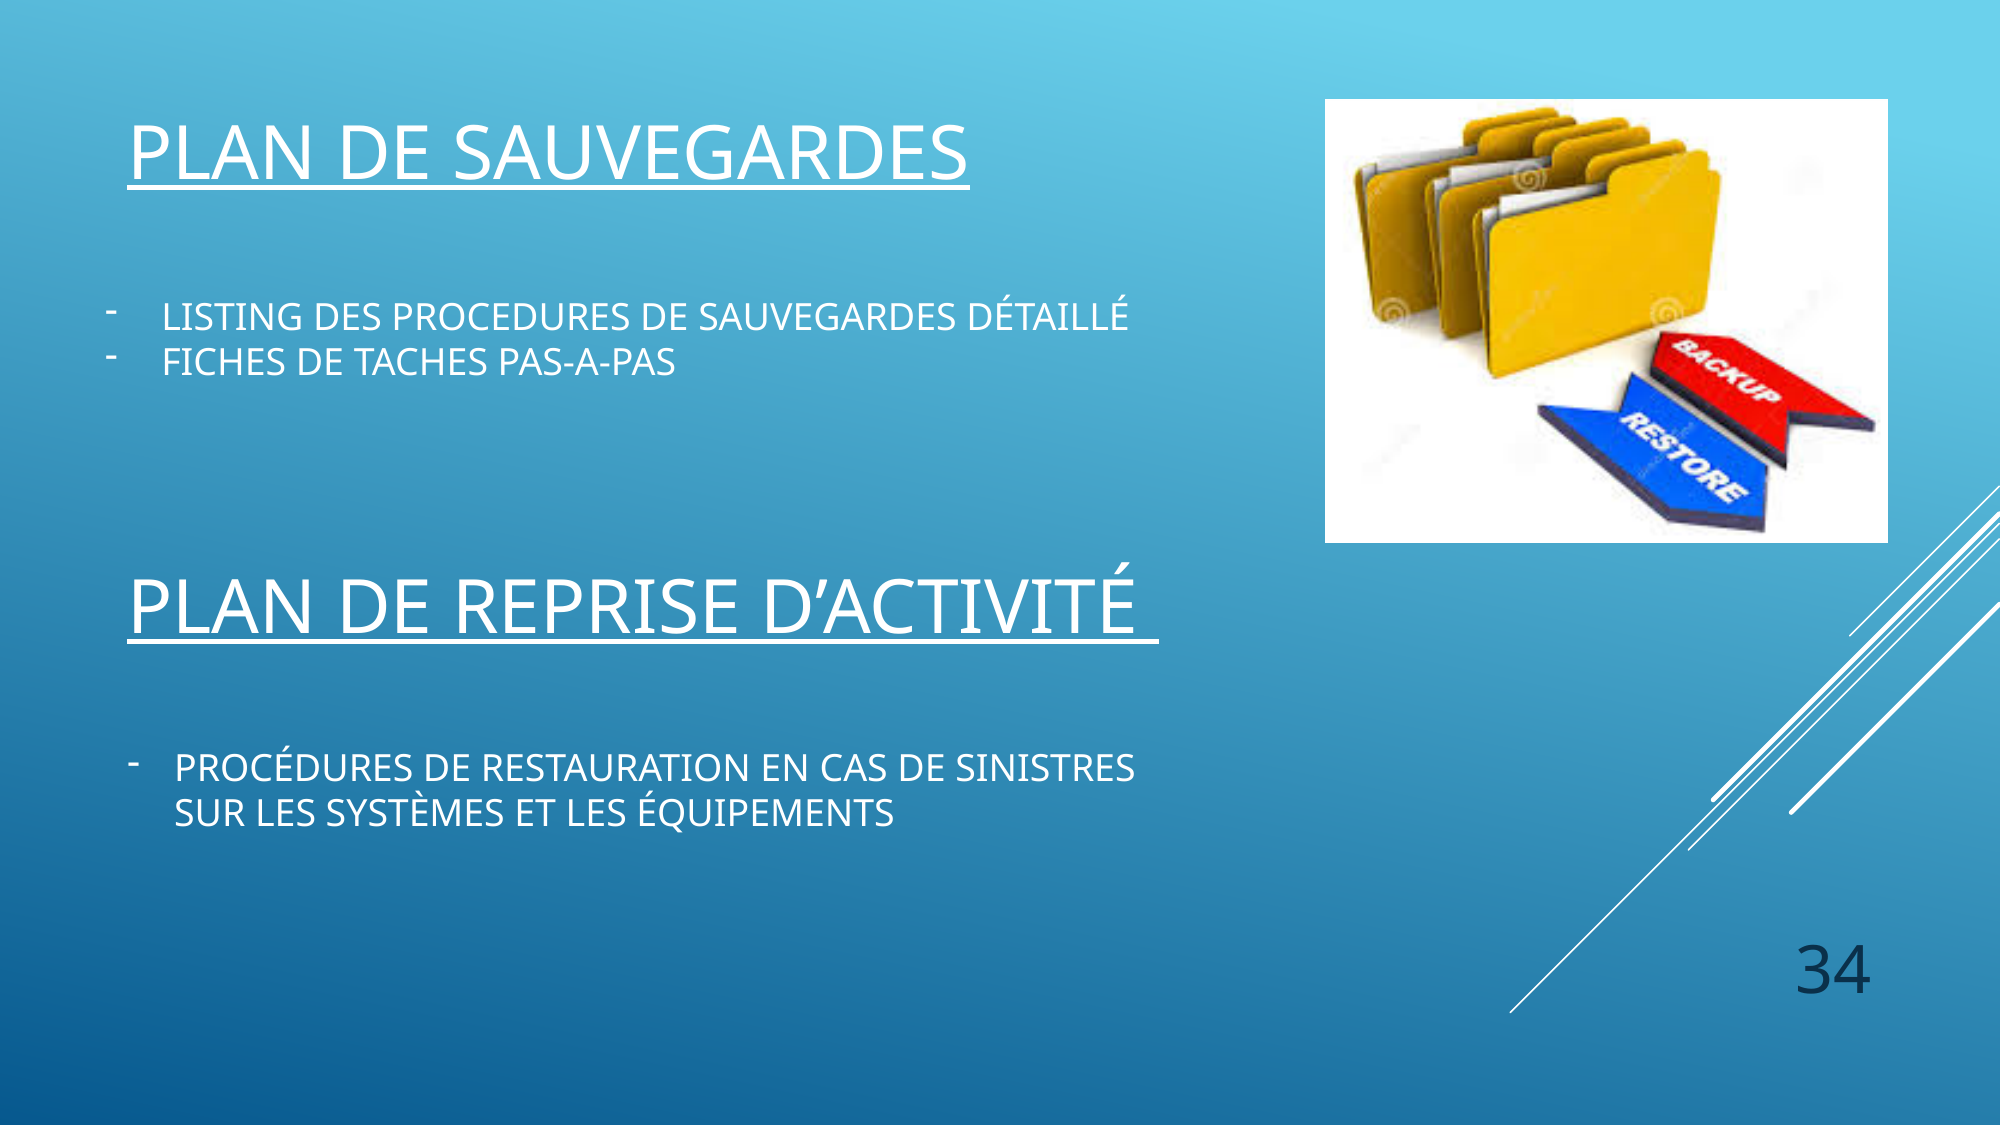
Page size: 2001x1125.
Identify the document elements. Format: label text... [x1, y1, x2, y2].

slide_number 34 [1700, 915, 1888, 1025]
picture [1324, 99, 1888, 543]
text_box Plan de Sauvegardes [112, 85, 1534, 214]
text_box Procédures de restauration en cas de sinistres sur les systèmes et les équipements [112, 727, 1225, 941]
text_box LiSTING DES PROCEDURES DE SAUVEGARDES DéTAILLé FICHES DE TACHES PAS-A-PAS [89, 273, 1202, 402]
text_box PLAN de reprise d’activité [112, 539, 1225, 668]
